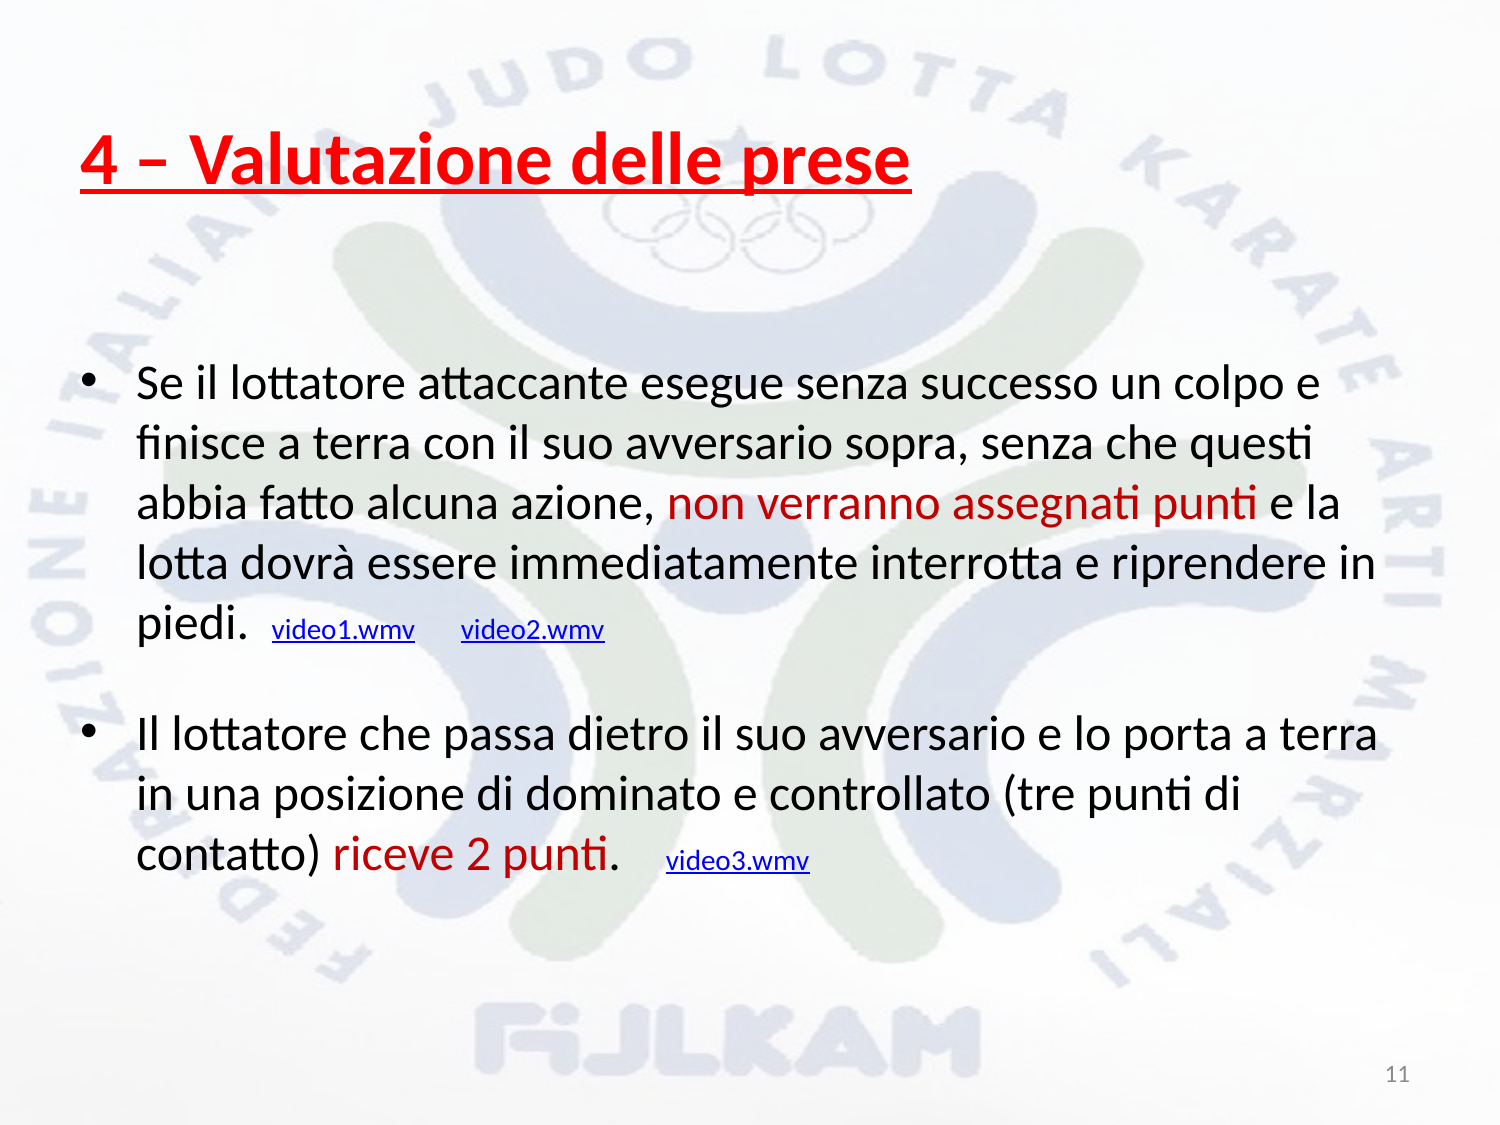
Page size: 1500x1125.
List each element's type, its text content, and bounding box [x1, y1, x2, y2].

list 4 – Valutazione delle prese Se il lottatore attaccante esegue senza successo un colpo e finisce a terra con il suo avversario sopra, senza che questi abbia fatto alcuna azione, non verranno assegnati punti e la lotta dovrà essere immediatamente interrotta e riprendere in piedi. video1.wmv video2.wmv Il lottatore che passa dietro il suo avversario e lo porta a terra in una posizione di dominato e controllato (tre punti di contatto) riceve 2 punti. video3.wmv [64, 101, 1415, 1047]
slide_number 11 [1074, 1042, 1425, 1103]
